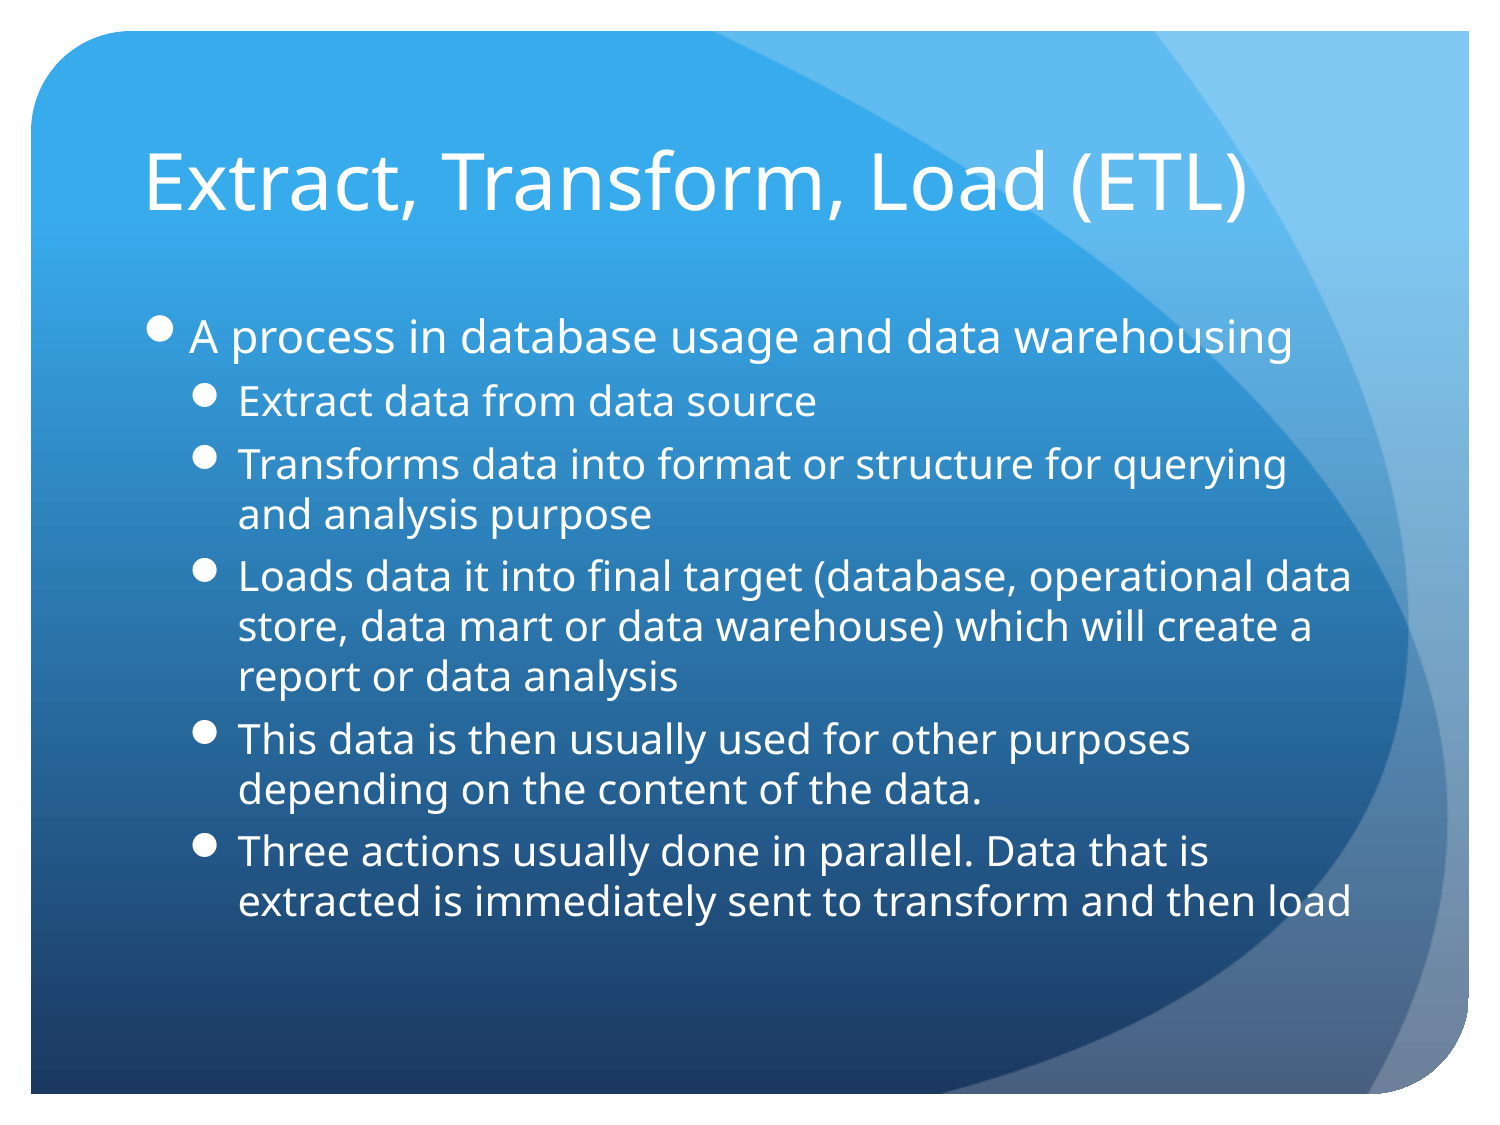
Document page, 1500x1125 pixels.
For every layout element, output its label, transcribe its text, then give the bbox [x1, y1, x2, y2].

list A process in database usage and data warehousing Extract data from data source Transforms data into format or structure for querying and analysis purpose Loads data it into final target (database, operational data store, data mart or data warehouse) which will create a report or data analysis This data is then usually used for other purposes depending on the content of the data. Three actions usually done in parallel. Data that is extracted is immediately sent to transform and then load [127, 299, 1372, 991]
title Extract, Transform, Load (ETL) [127, 62, 1372, 234]
picture [24, 30, 1473, 1094]
